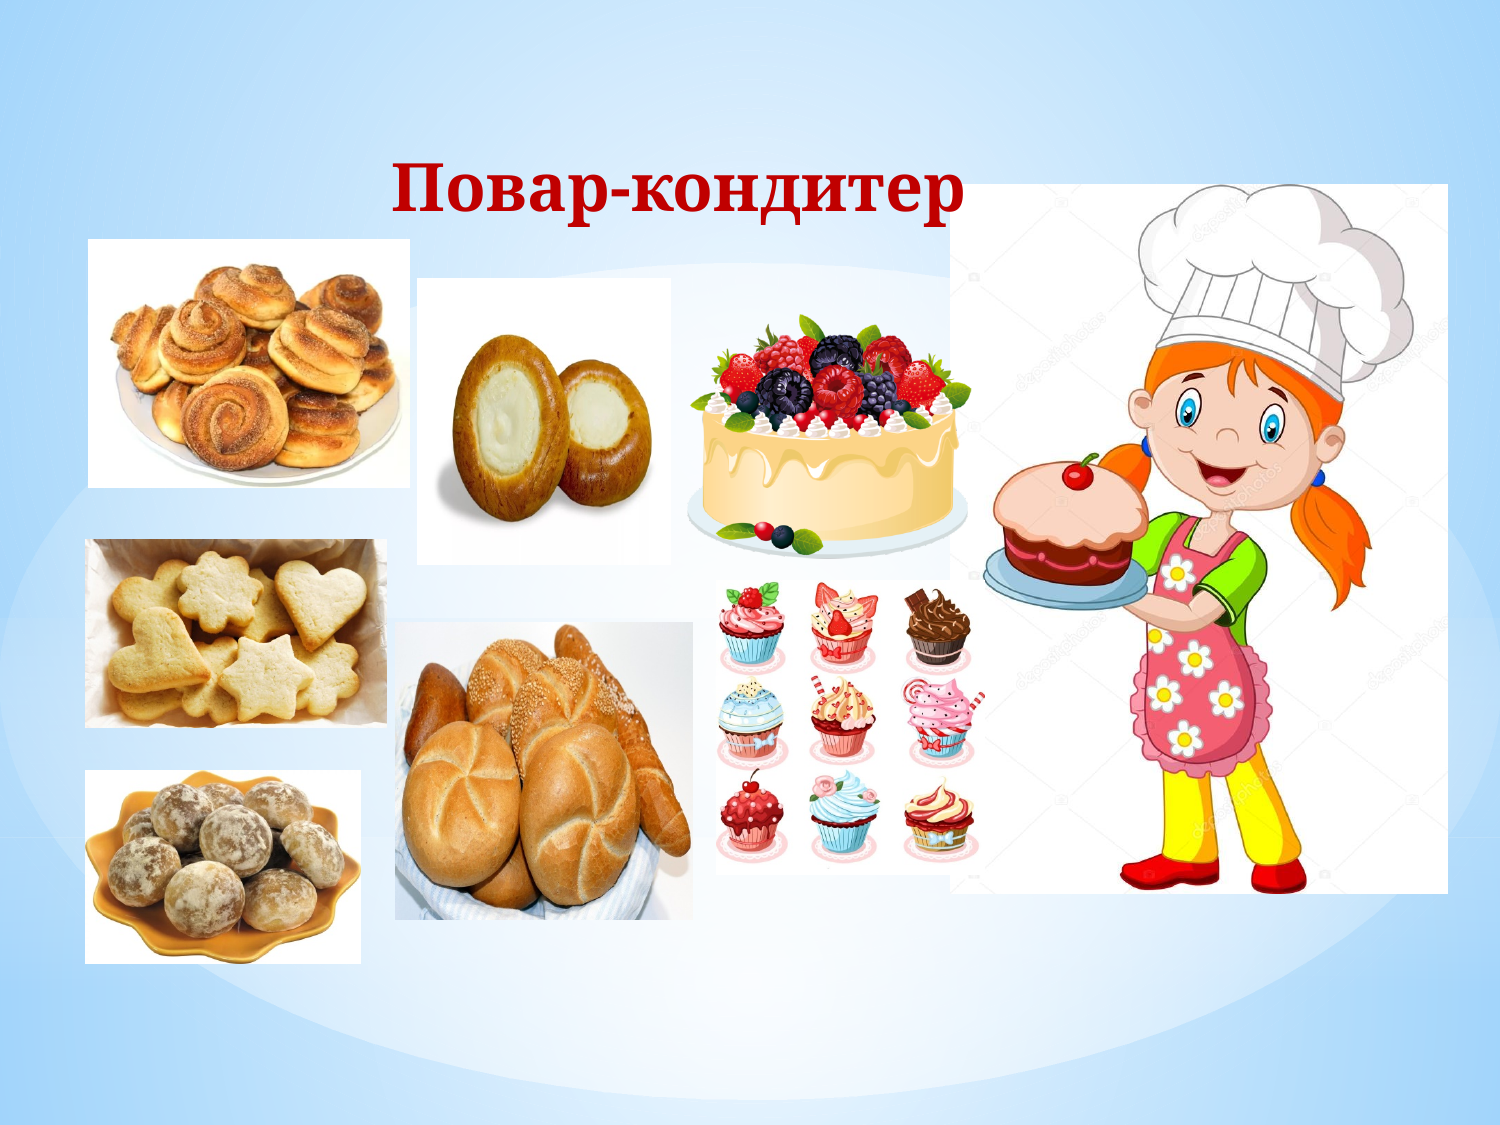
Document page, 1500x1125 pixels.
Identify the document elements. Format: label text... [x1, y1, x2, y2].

text_box Повар-кондитер [277, 137, 1081, 232]
picture [417, 278, 672, 565]
picture [84, 770, 361, 965]
picture [84, 538, 388, 729]
picture [395, 621, 693, 920]
picture [88, 238, 410, 488]
picture [678, 184, 1448, 895]
